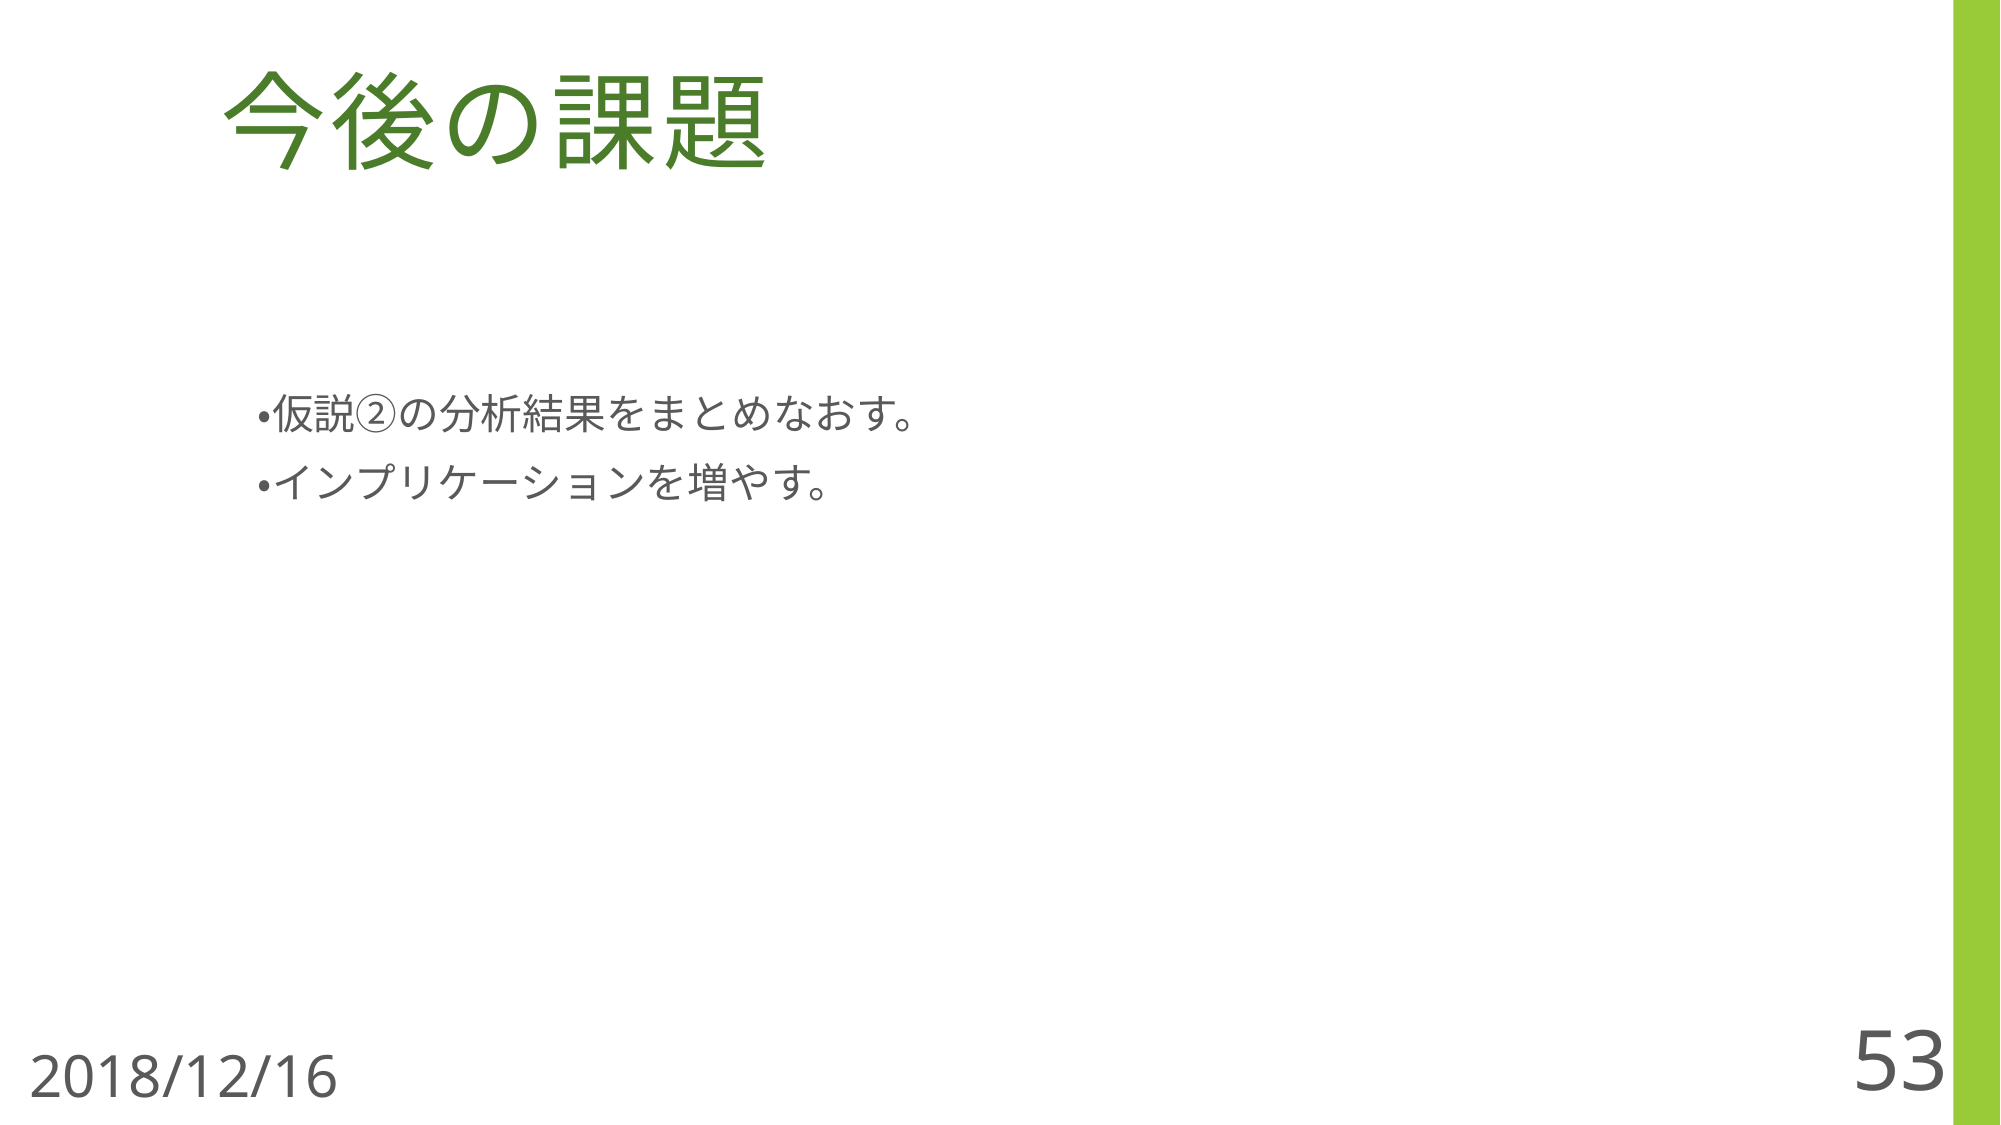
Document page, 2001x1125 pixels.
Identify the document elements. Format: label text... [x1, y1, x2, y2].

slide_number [14, 1045, 397, 1103]
title 今後の課題 [205, 62, 1875, 308]
list ・仮説②の分析結果をまとめなおす。 ・インプリケーションを増やす。 [205, 375, 1875, 965]
slide_number 53 [1500, 1035, 1963, 1093]
